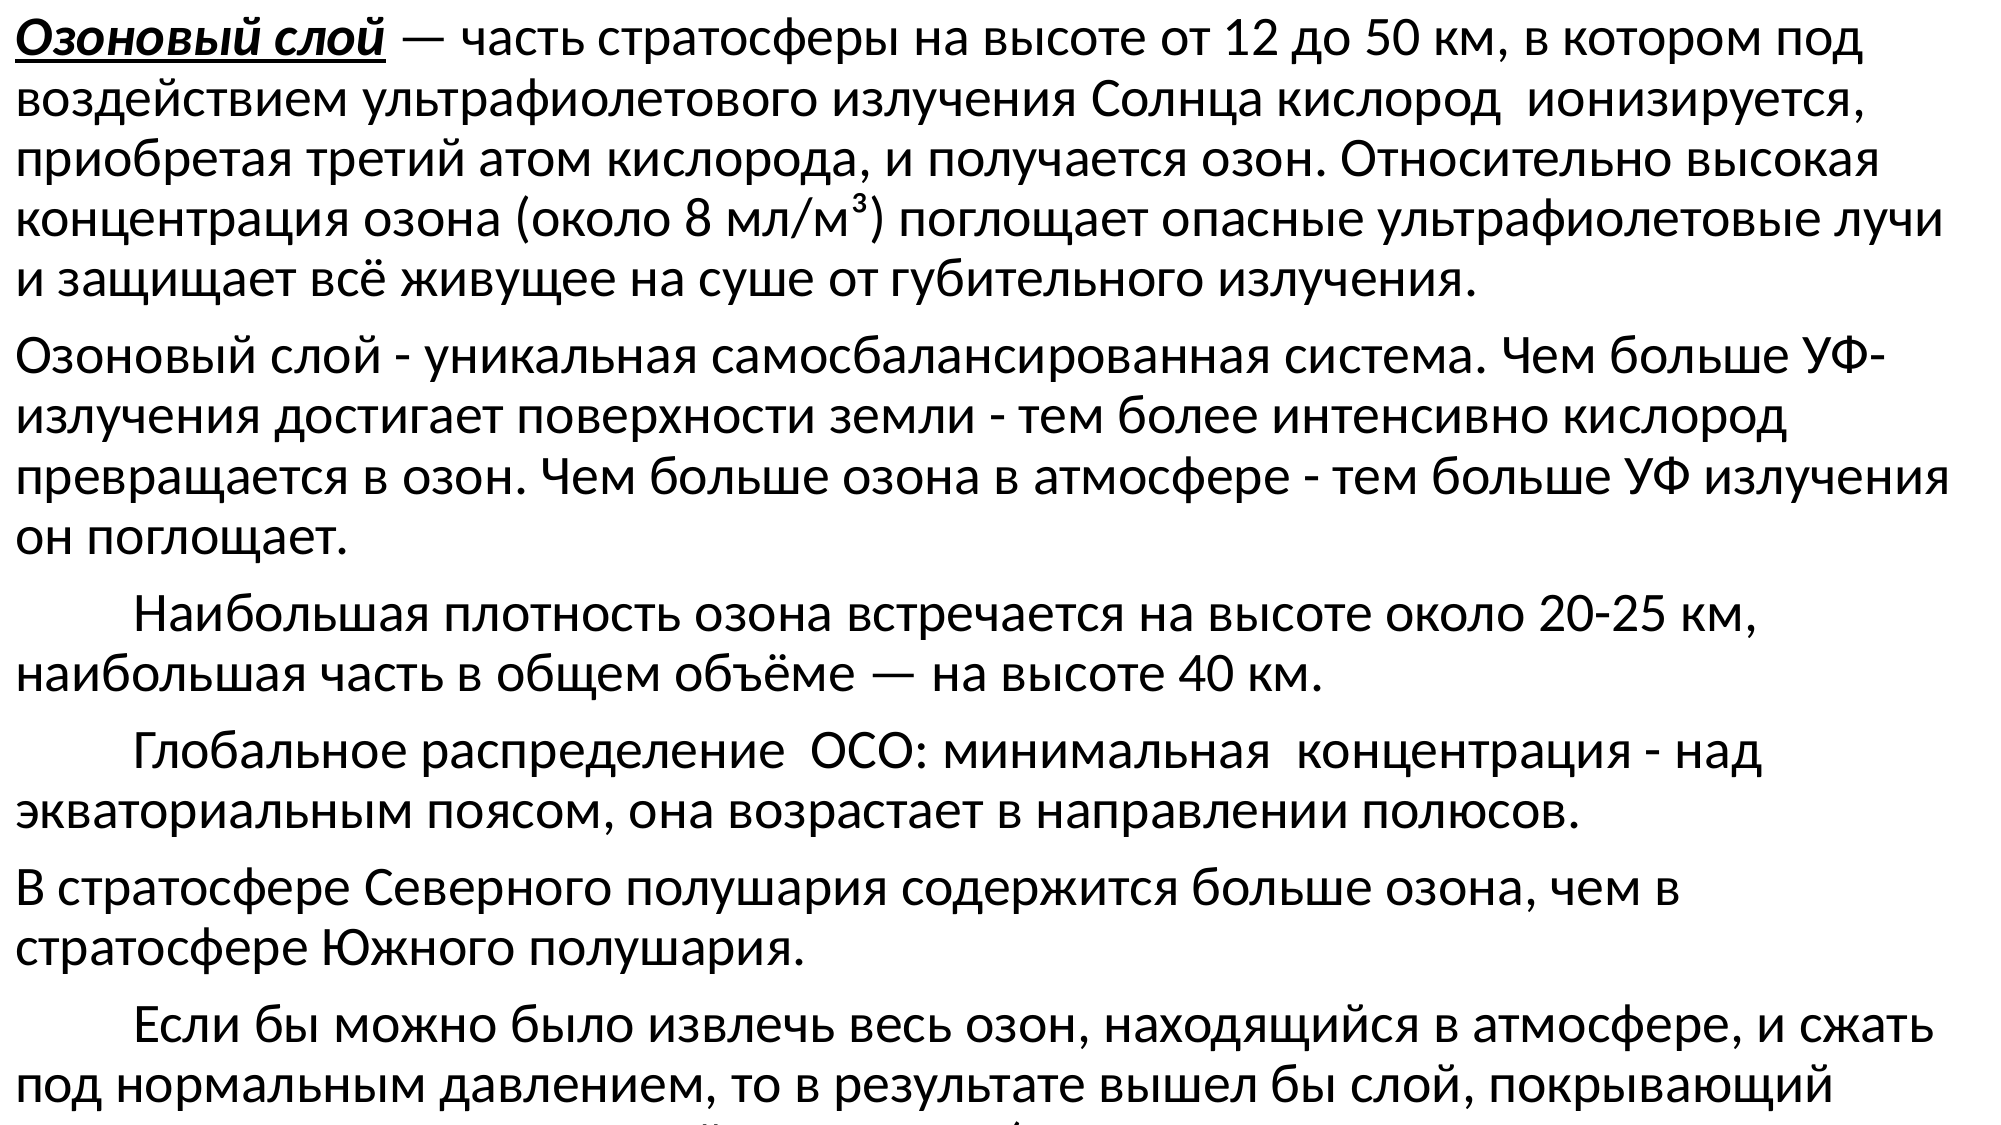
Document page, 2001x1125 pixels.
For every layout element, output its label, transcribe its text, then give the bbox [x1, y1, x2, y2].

list Озоновый слой — часть стратосферы на высоте от 12 до 50 км, в котором под воздействием ультрафиолетового излучения Солнца кислород ионизируется, приобретая третий атом кислорода, и получается озон. Относительно высокая концентрация озона (около 8 мл/м³) поглощает опасные ультрафиолетовые лучи и защищает всё живущее на суше от губительного излучения. Озоновый слой - уникальная самосбалансированная система. Чем больше УФ-излучения достигает поверхности земли - тем более интенсивно кислород превращается в озон. Чем больше озона в атмосфере - тем больше УФ излучения он поглощает. Наибольшая плотность озона встречается на высоте около 20-25 км, наибольшая часть в общем объёме — на высоте 40 км. Глобальное распределение ОСО: минимальная концентрация - над экваториальным поясом, она возрастает в направлении полюсов. В стратосфере Северного полушария содержится больше озона, чем в стратосфере Южного полушария. Если бы можно было извлечь весь озон, находящийся в атмосфере, и сжать под нормальным давлением, то в результате вышел бы слой, покрывающий поверхность Земли толщиной всего 3 мм (вся сжатая под нормальным давлением атмосфера - 8 км). [0, 0, 2000, 1125]
